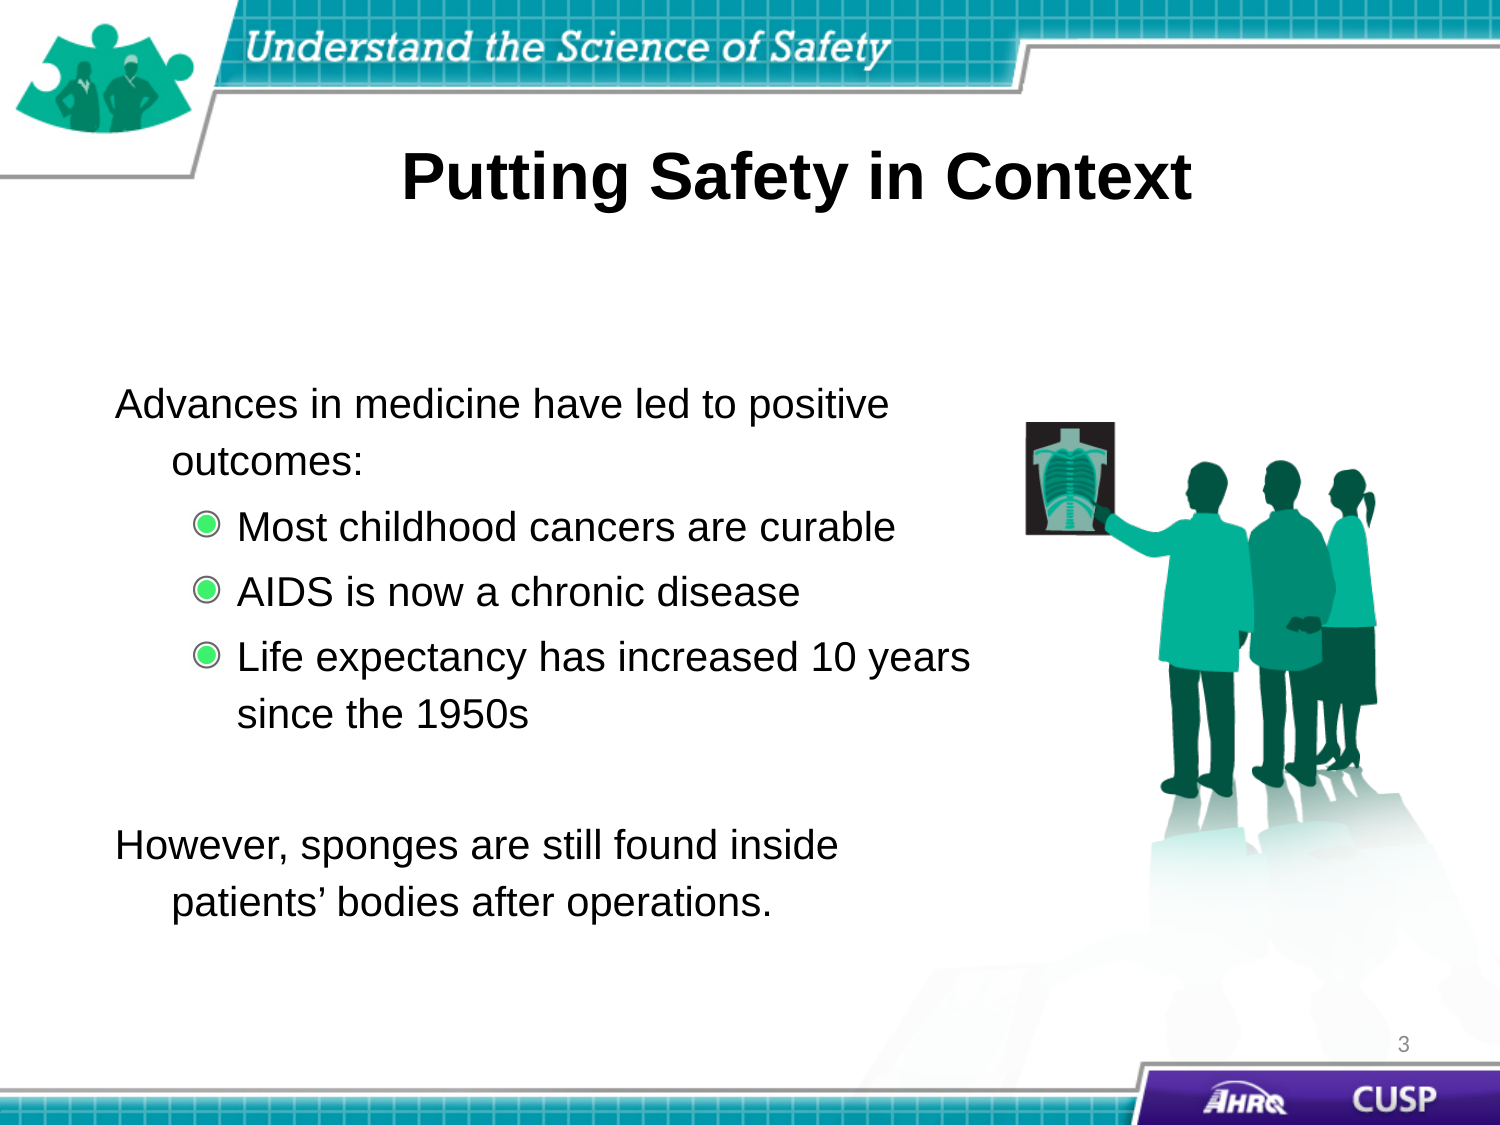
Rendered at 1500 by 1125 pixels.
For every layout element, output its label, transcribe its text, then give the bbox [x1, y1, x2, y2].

title Putting Safety in Context [383, 71, 1213, 275]
picture [0, 0, 1500, 1125]
list Advances in medicine have led to positive outcomes: Most childhood cancers are curable AIDS is now a chronic disease Life expectancy has increased 10 years since the 1950s However, sponges are still found inside patients’ bodies after operations. [99, 362, 672, 988]
